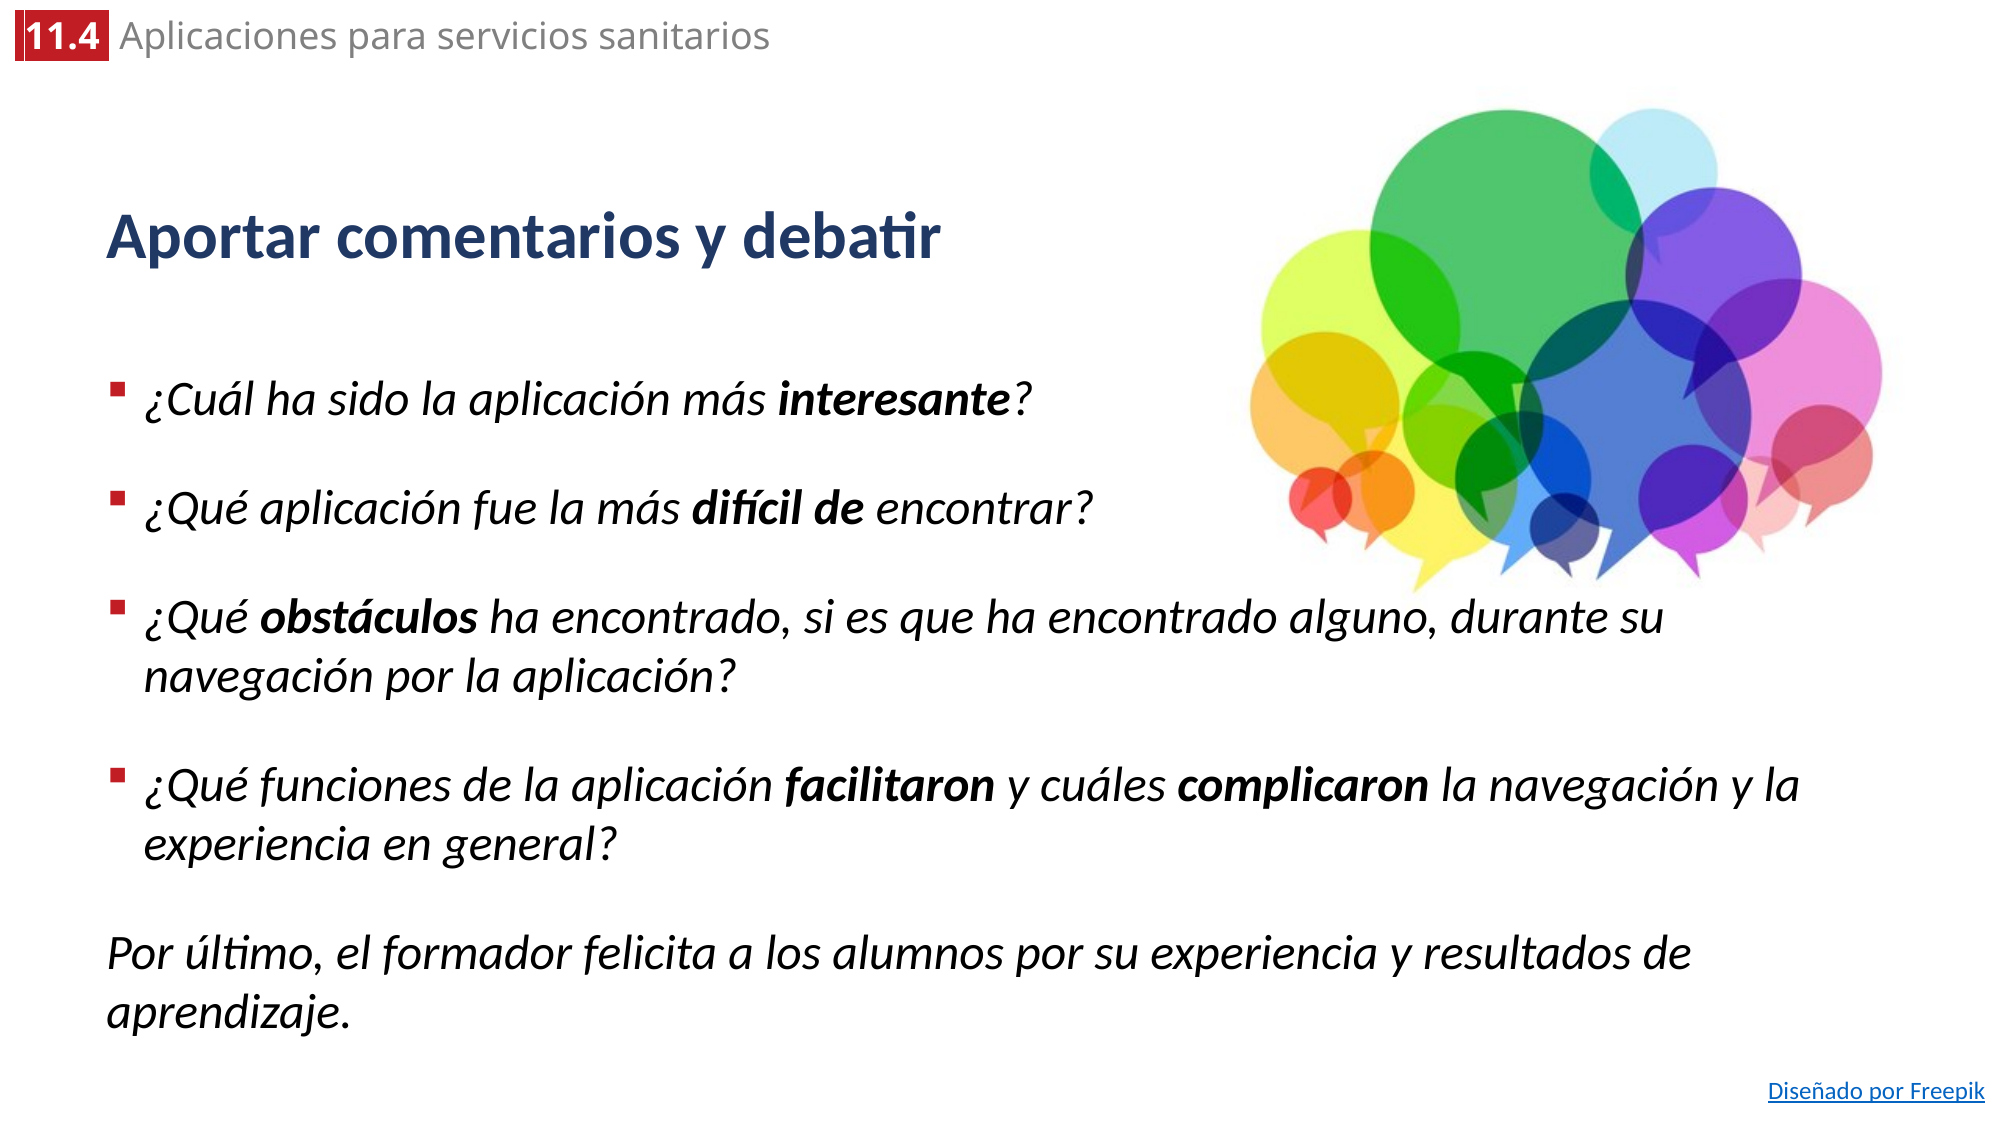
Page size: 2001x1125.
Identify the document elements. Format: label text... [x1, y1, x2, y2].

list ¿Cuál ha sido la aplicación más interesante? ¿Qué aplicación fue la más difícil de encontrar? ¿Qué obstáculos ha encontrado, si es que ha encontrado alguno, durante su navegación por la aplicación? ¿Qué funciones de la aplicación facilitaron y cuáles complicaron la navegación y la experiencia en general? Por último, el formador felicita a los alumnos por su experiencia y resultados de aprendizaje. [91, 358, 1906, 1051]
text_box Diseñado por Freepik [989, 1066, 2000, 1112]
title Aportar comentarios y debatir [91, 177, 1214, 297]
picture [1214, 84, 1906, 617]
